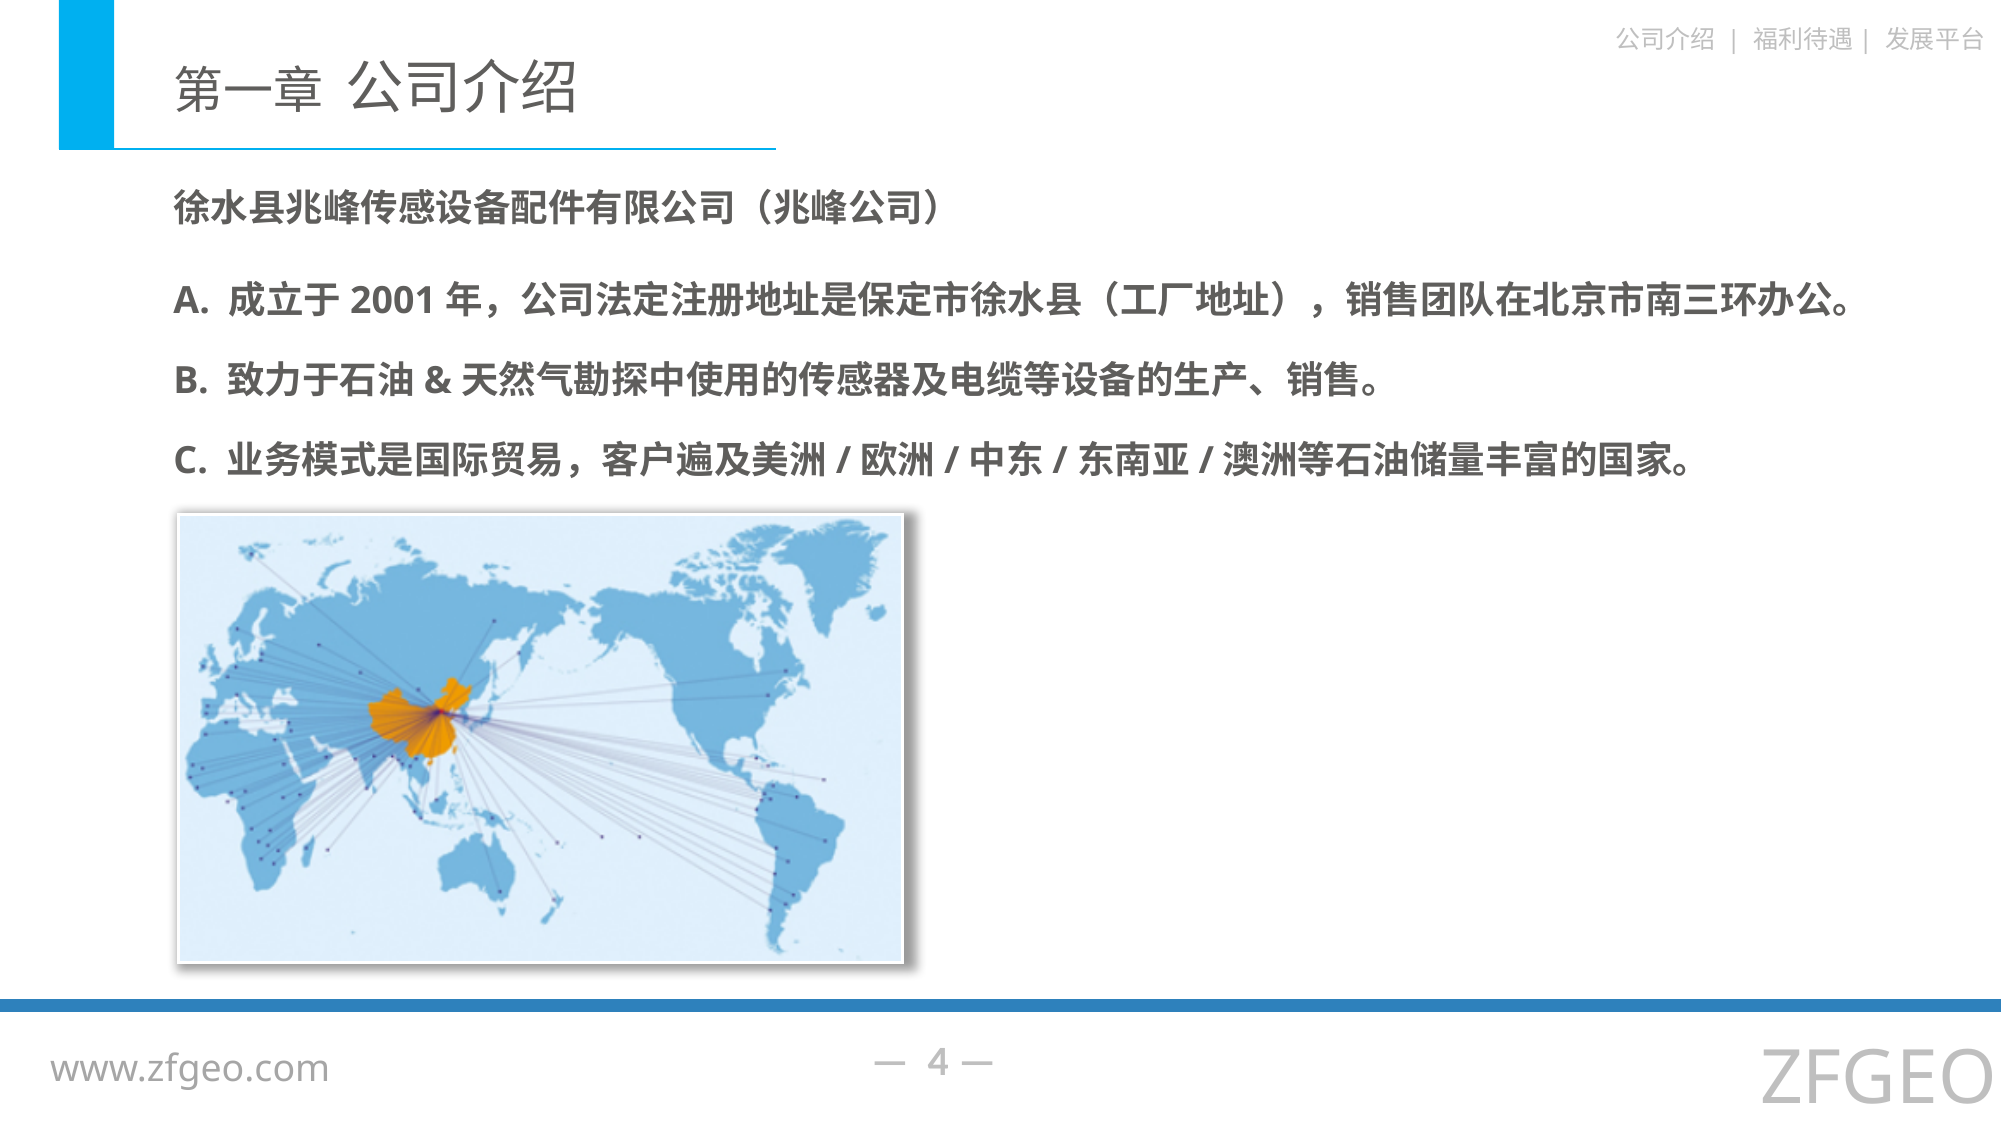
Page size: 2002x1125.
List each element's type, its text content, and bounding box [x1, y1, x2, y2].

picture [179, 515, 901, 962]
text_box 徐水县兆峰传感设备配件有限公司（兆峰公司） [158, 162, 1025, 236]
text_box A. 成立于2001年，公司法定注册地址是保定市徐水县（工厂地址），销售团队在北京市南三环办公。 B. 致力于石油&天然气勘探中使用的传感器及电缆等设备的生产、销售。 C. 业务模式是国际贸易，客户遍及美洲/欧洲/中东/东南亚/澳洲等石油储量丰富的国家。 [158, 246, 1938, 489]
